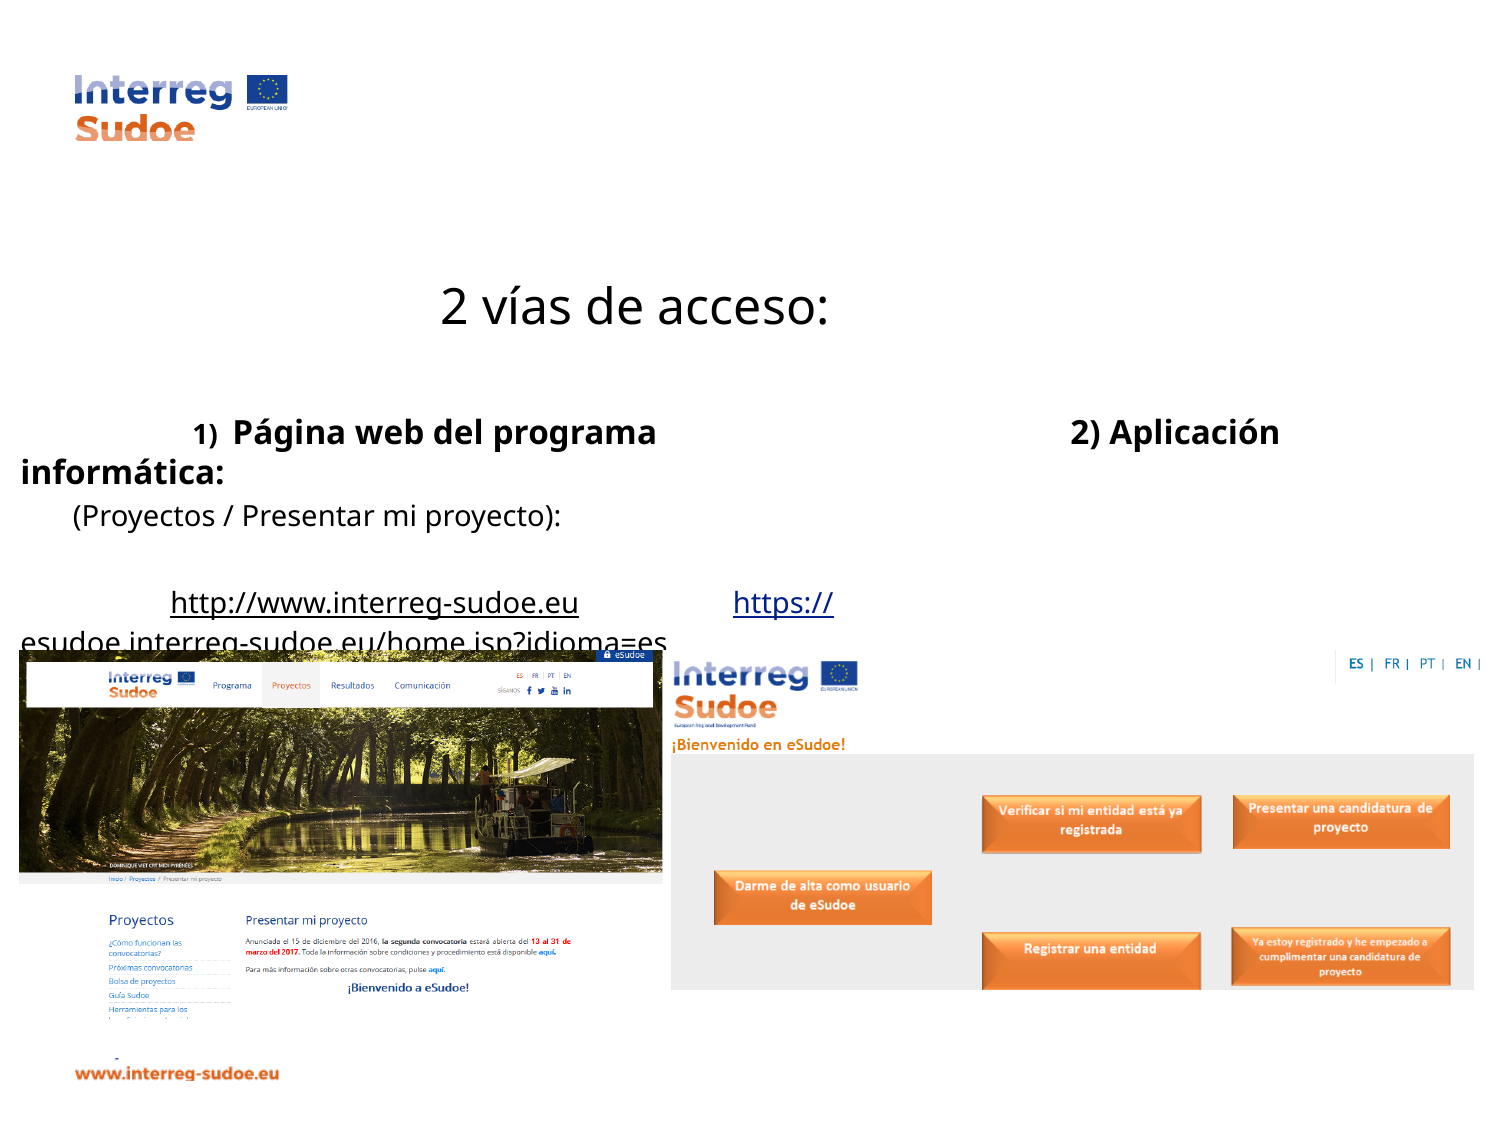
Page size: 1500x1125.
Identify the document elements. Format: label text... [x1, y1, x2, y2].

list 2 vías de acceso: 1) Página web del programa 2) Aplicación informática: (Proyectos / Presentar mi proyecto): http://www.interreg-sudoe.eu https://esudoe.interreg-sudoe.eu/home.jsp?idioma=es [0, 225, 1475, 882]
picture [18, 649, 1488, 1019]
